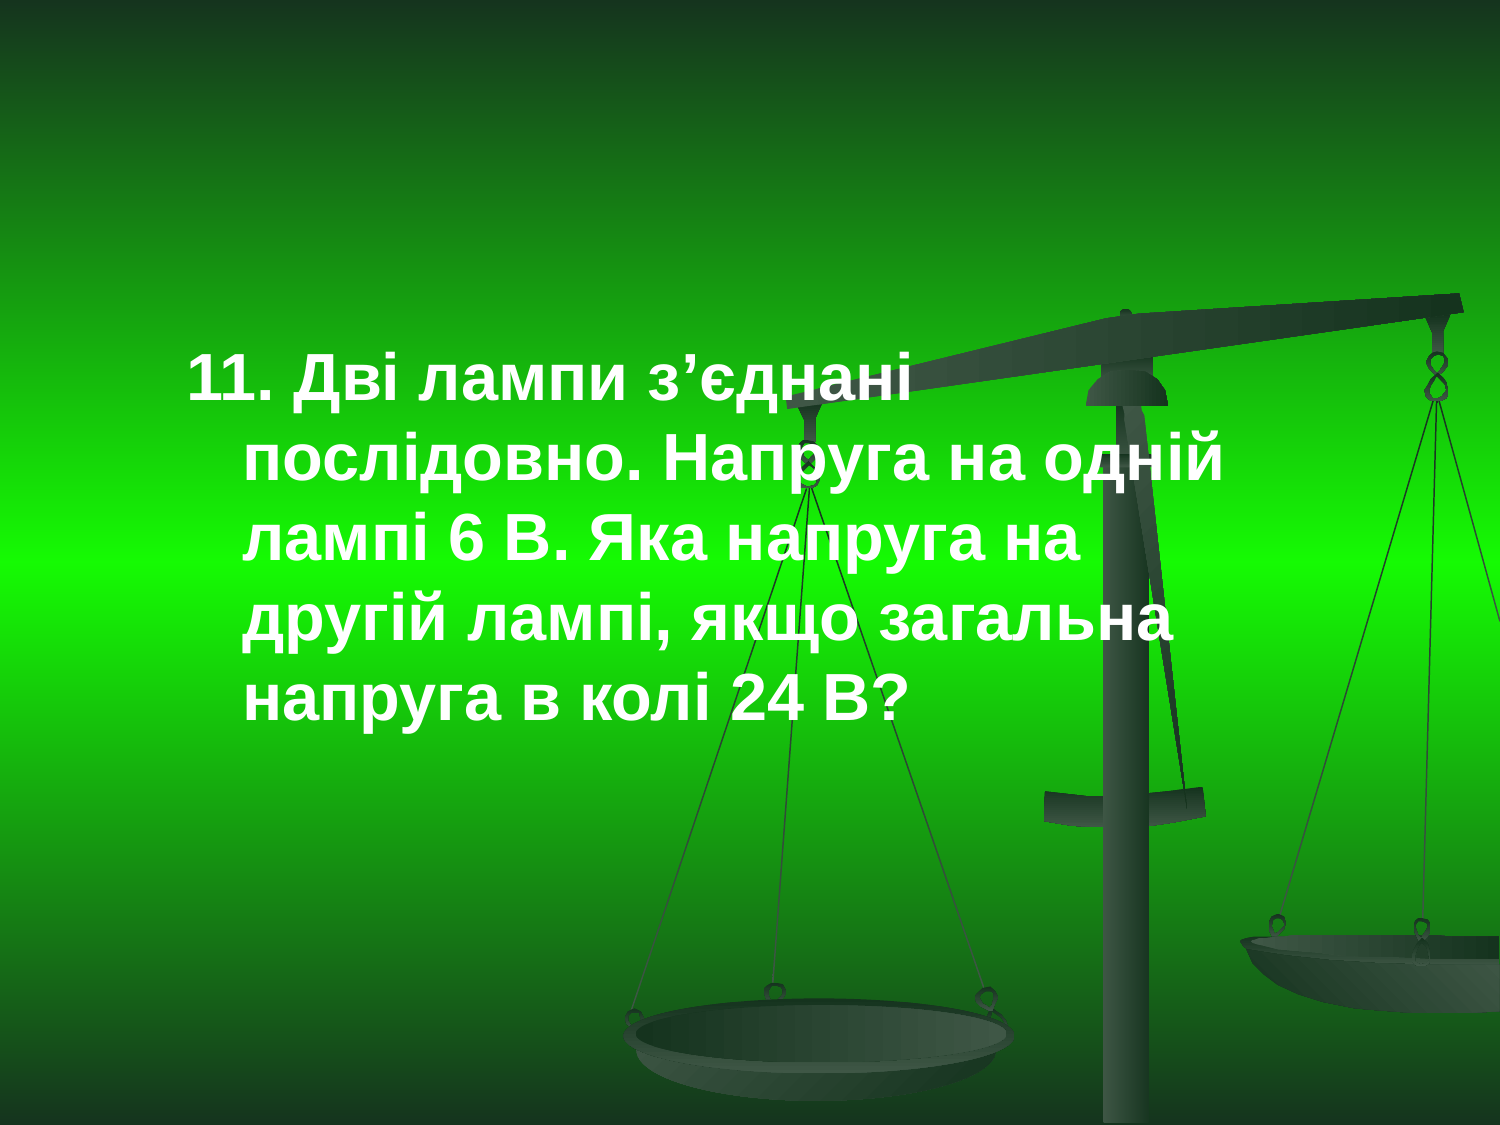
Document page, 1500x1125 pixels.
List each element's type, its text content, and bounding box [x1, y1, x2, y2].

list 11. Дві лампи з’єднані послідовно. Напруга на одній лампі 6 В. Яка напруга на другій лампі, якщо загальна напруга в колі 24 В? [171, 326, 1306, 1106]
